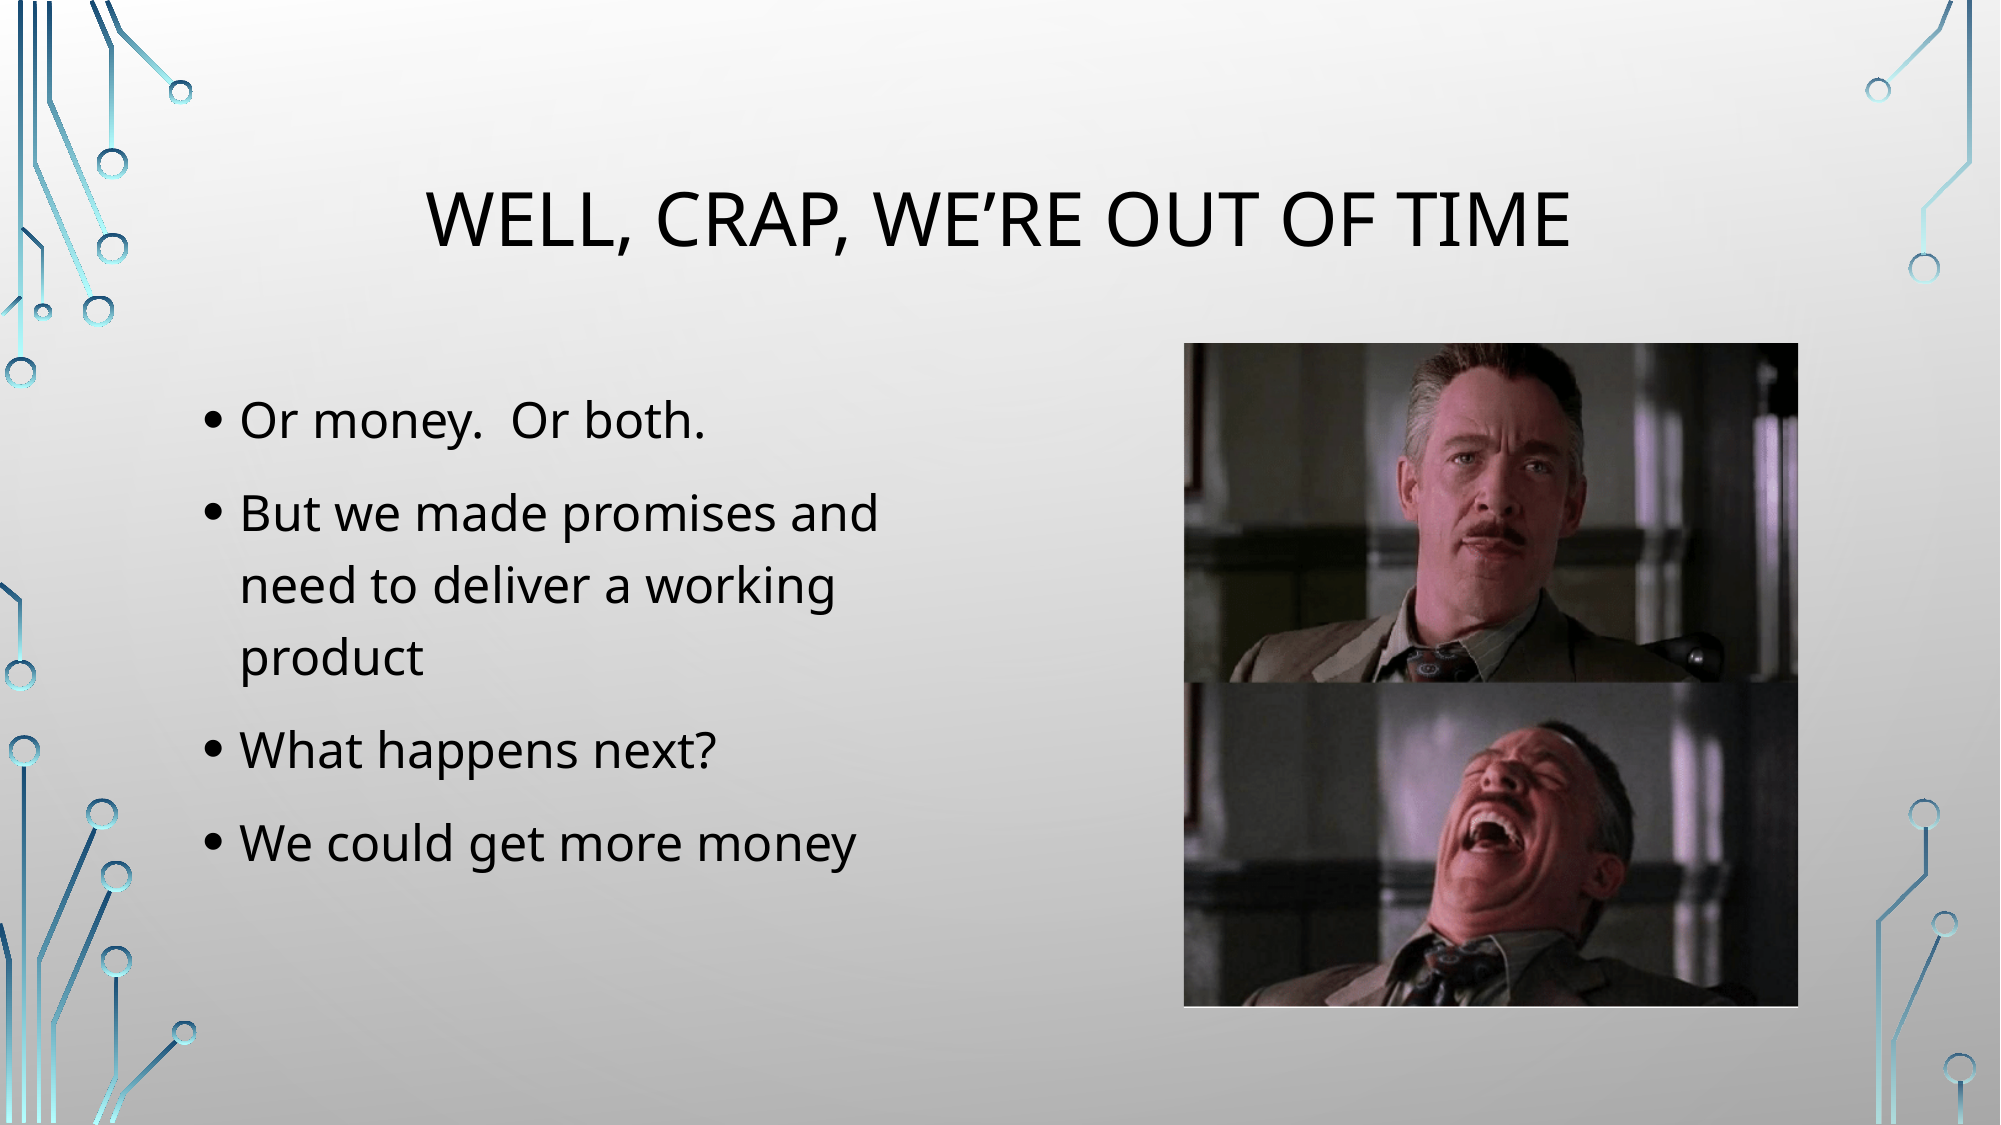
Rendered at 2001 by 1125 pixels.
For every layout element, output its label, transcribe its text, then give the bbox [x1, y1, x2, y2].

picture [1183, 343, 1799, 1009]
title Well, crap, we’re out of time [187, 101, 1813, 344]
text_box [25, 0, 76, 27]
list Or money. Or both. But we made promises and need to deliver a working product What happens next? We could get more money [187, 369, 1004, 950]
